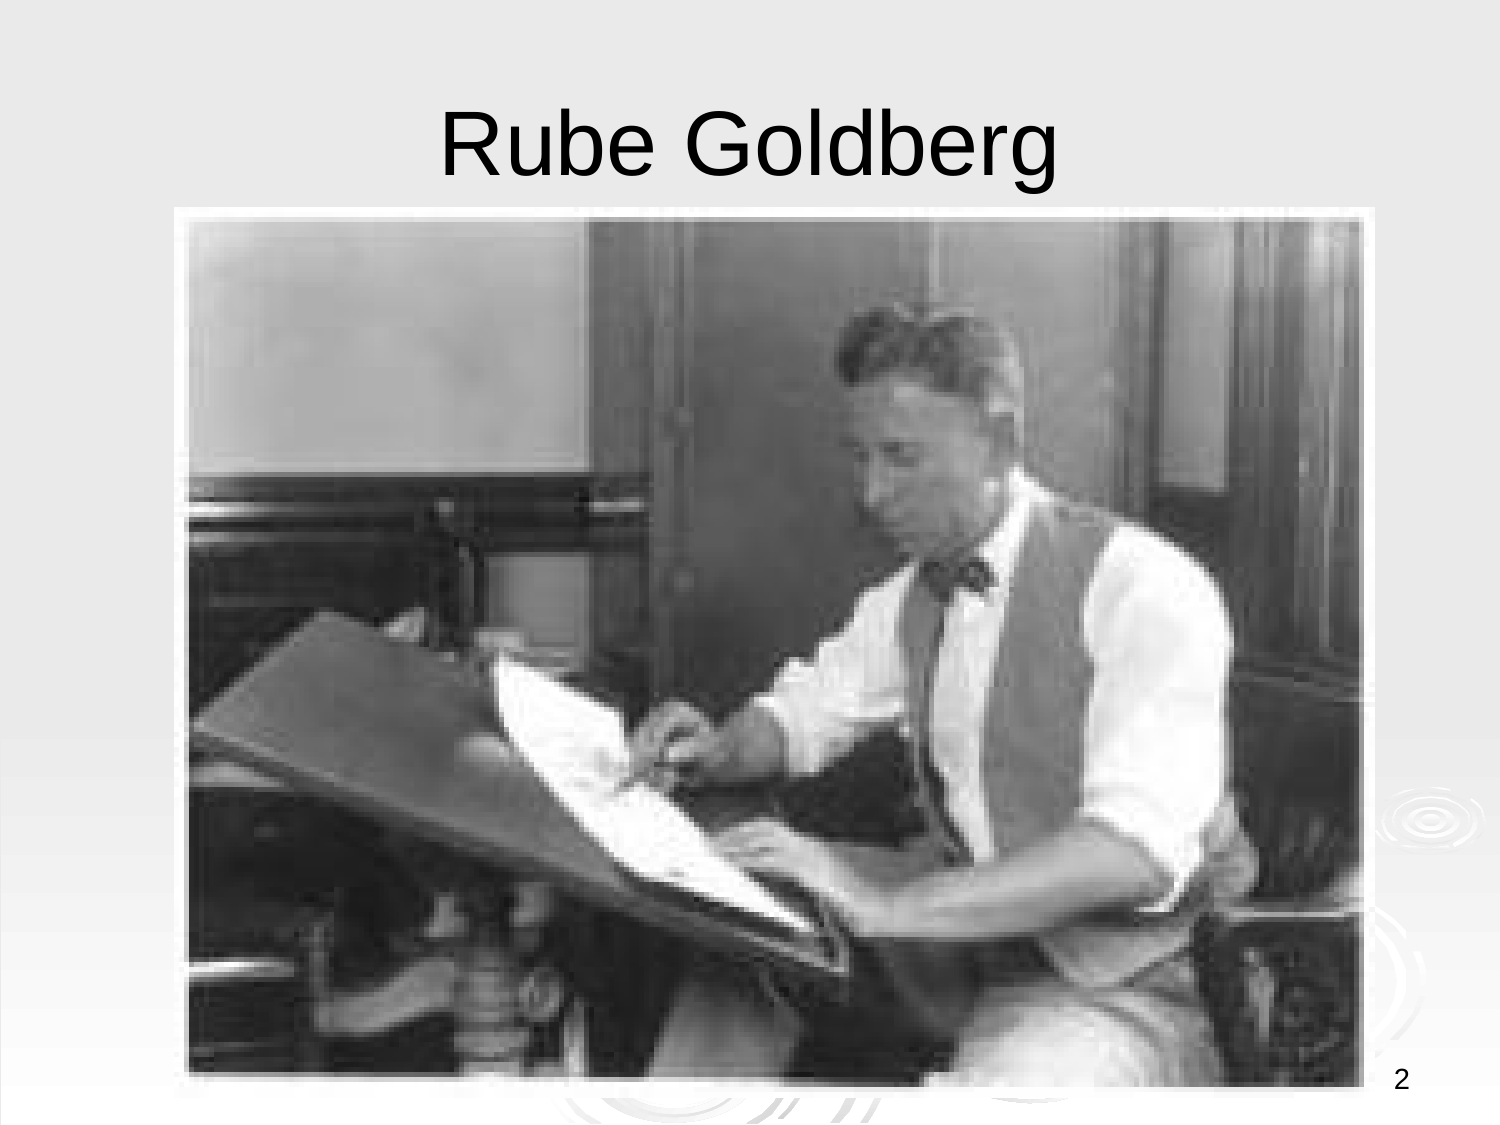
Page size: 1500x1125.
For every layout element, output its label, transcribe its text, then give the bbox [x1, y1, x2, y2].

title Rube Goldberg [75, 45, 1425, 233]
slide_number 2 [1377, 1024, 1425, 1103]
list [174, 206, 1376, 1098]
